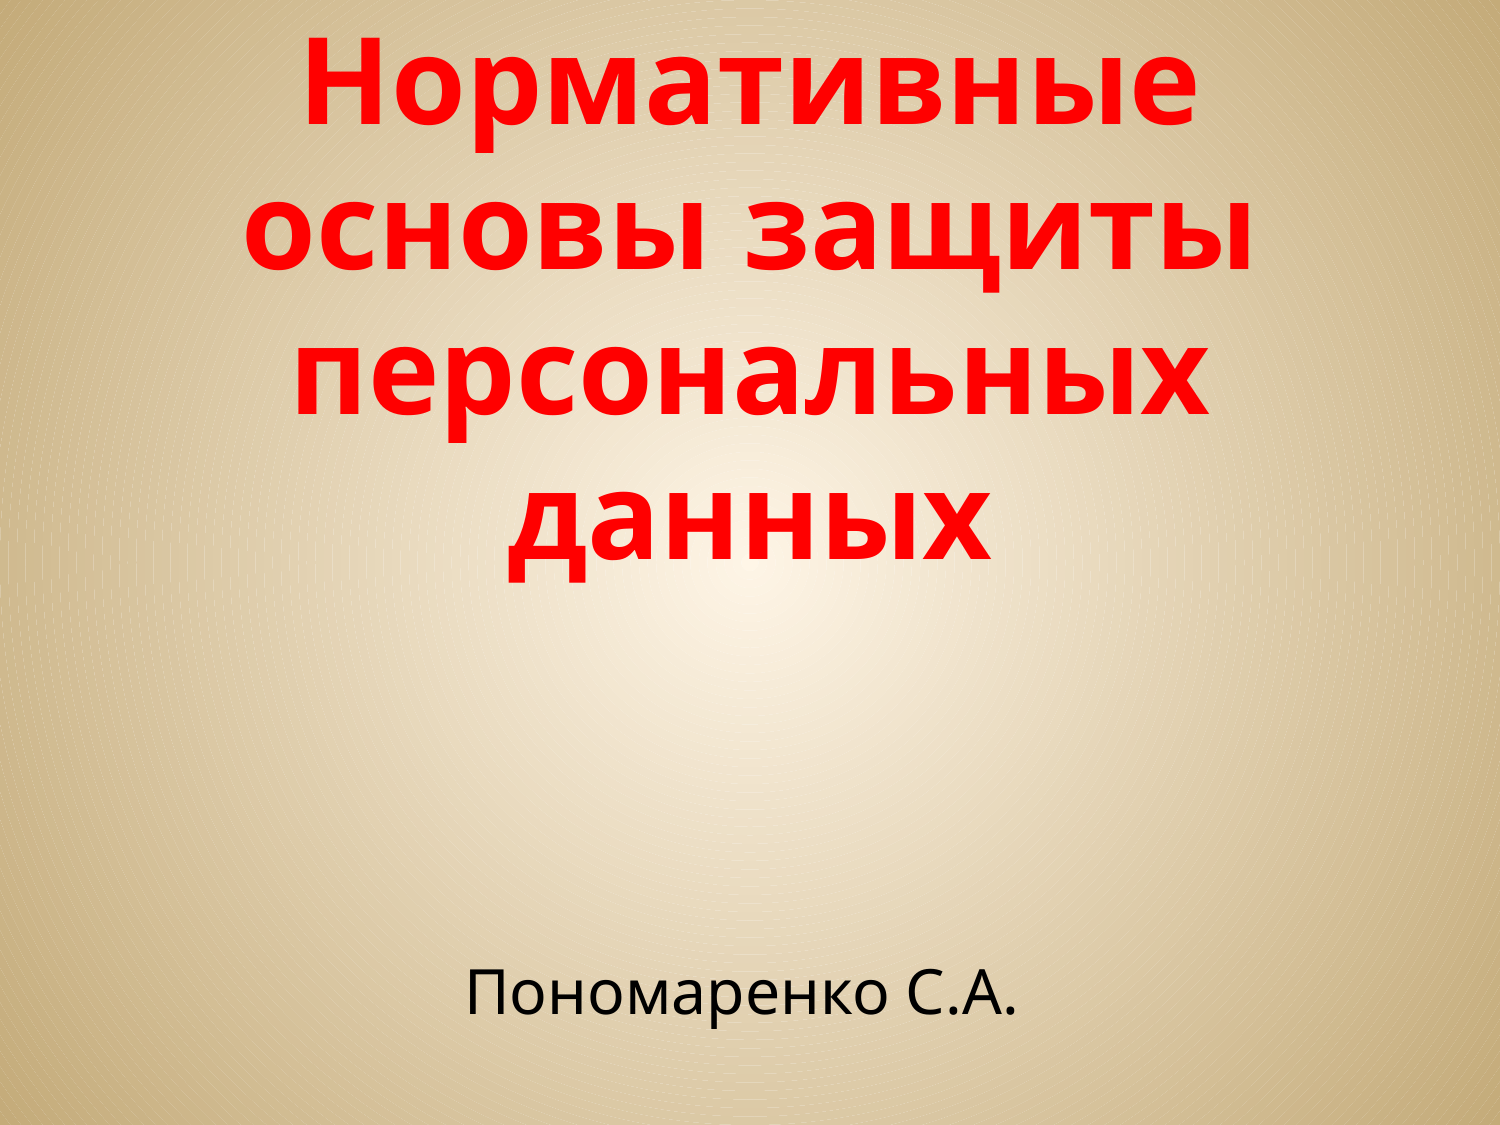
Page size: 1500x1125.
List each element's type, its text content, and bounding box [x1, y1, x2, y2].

subtitle Пономаренко С.А. [225, 712, 1275, 1035]
title Нормативные основы защиты персональных данных [112, 162, 1388, 591]
